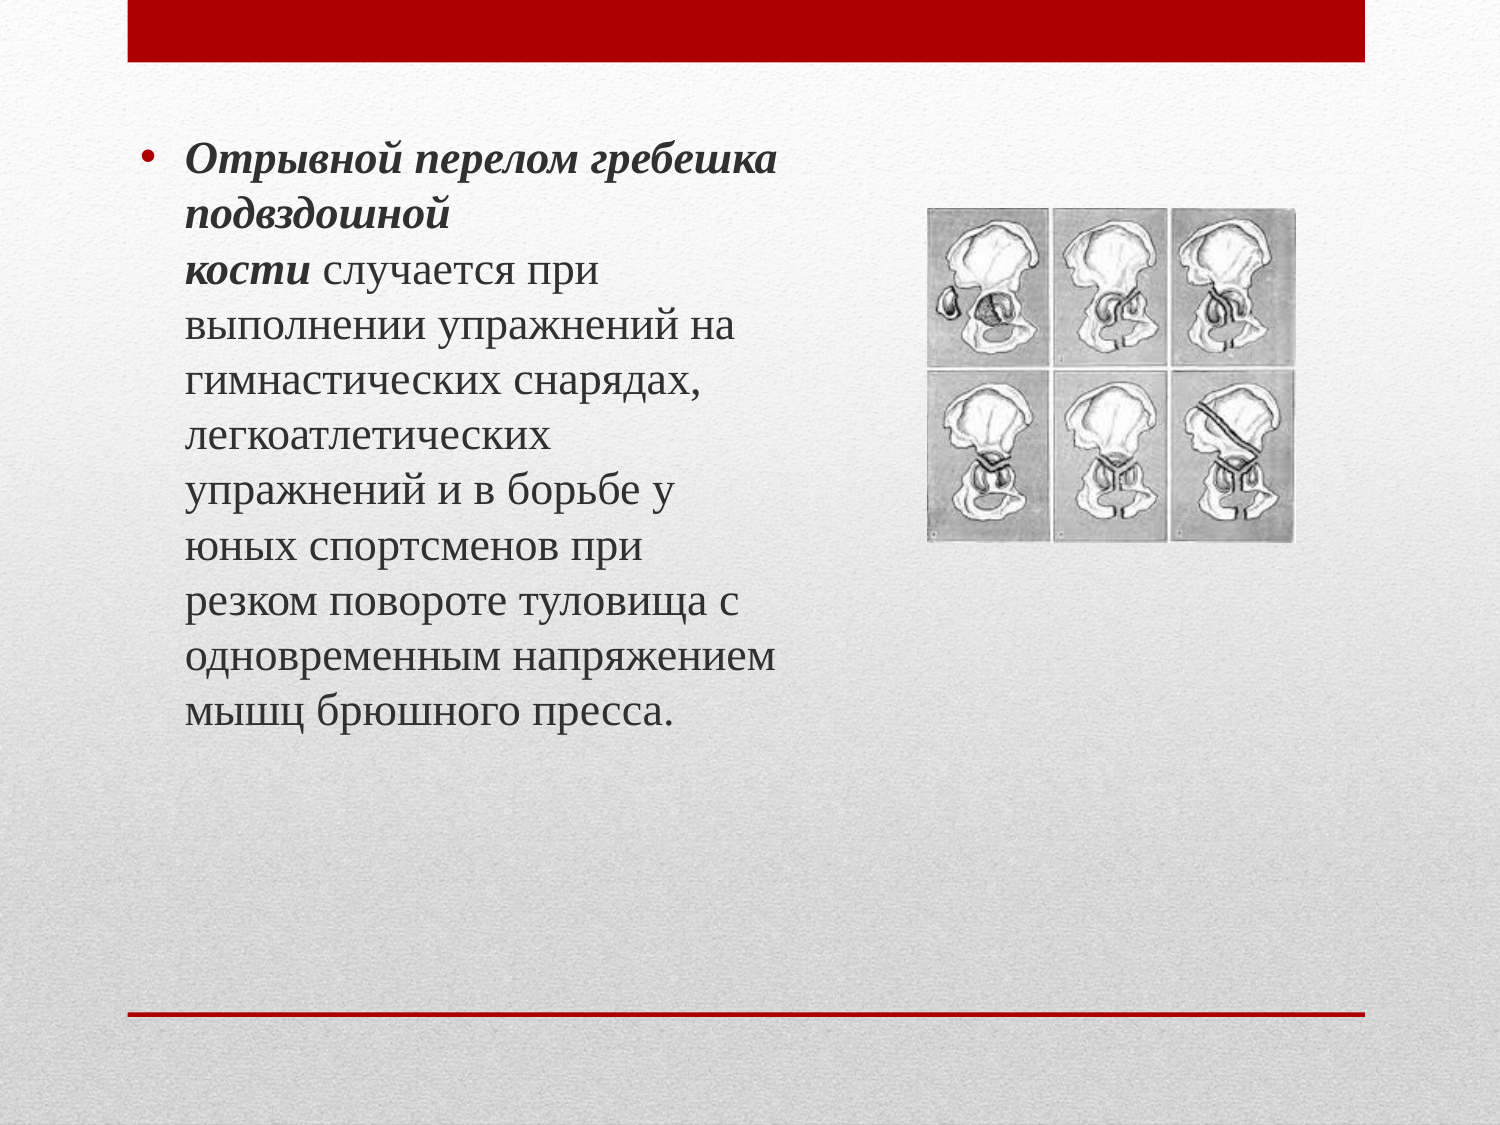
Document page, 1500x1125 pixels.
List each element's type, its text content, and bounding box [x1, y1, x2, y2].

picture [926, 207, 1297, 544]
list Отрывной перелом гребешка подвздош­ной кости случается при выполнении упражнений на гимнастических снаря­дах, легкоатлетических упражнений и в борьбе у юных спортсменов при резком повороте туловища с одновременным напряжением мышц брюшного пресса. [125, 112, 798, 750]
